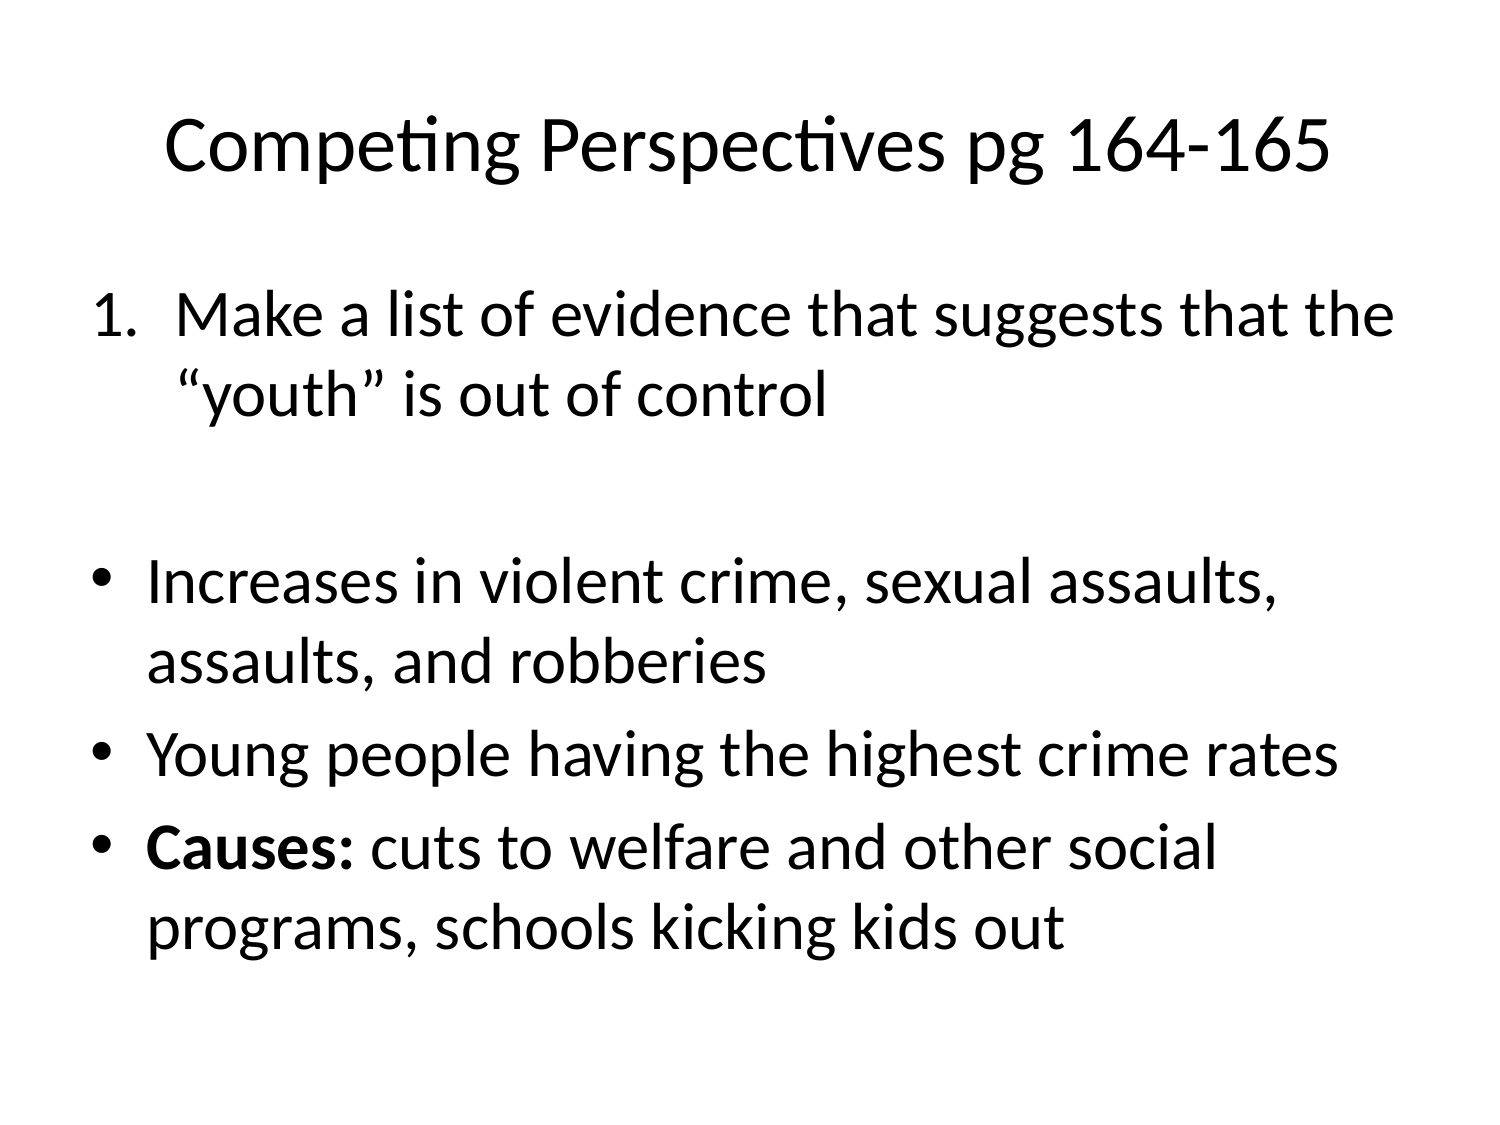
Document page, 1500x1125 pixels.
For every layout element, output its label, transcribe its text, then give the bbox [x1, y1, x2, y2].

title Competing Perspectives pg 164-165 [75, 45, 1425, 233]
list Make a list of evidence that suggests that the “youth” is out of control Increases in violent crime, sexual assaults, assaults, and robberies Young people having the highest crime rates Causes: cuts to welfare and other social programs, schools kicking kids out [75, 262, 1425, 1005]
